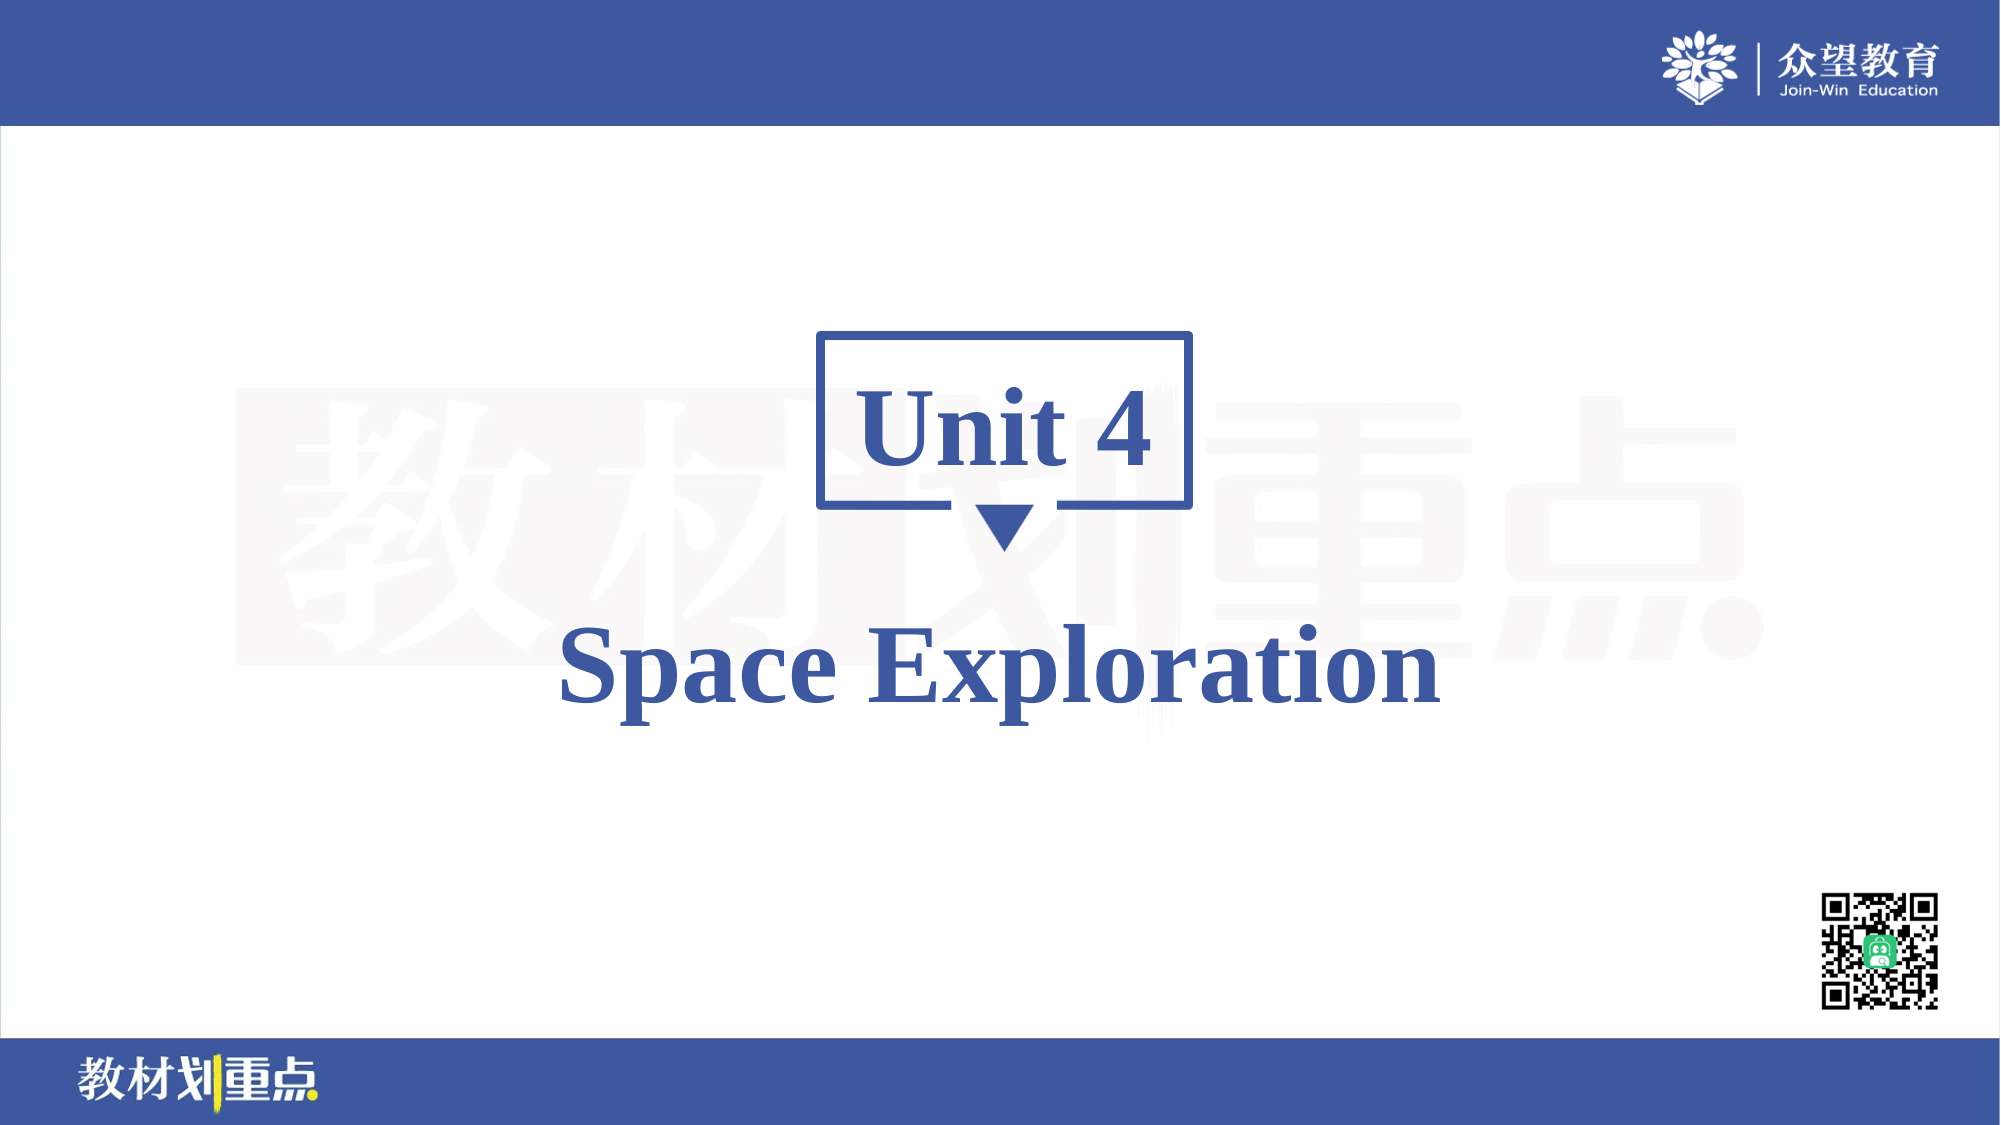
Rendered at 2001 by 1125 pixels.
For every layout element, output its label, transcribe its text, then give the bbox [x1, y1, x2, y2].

text_box Unit 4 [814, 341, 1193, 495]
text_box Space Exploration [0, 578, 2000, 732]
picture [0, 0, 2000, 578]
picture [0, 732, 2000, 1125]
